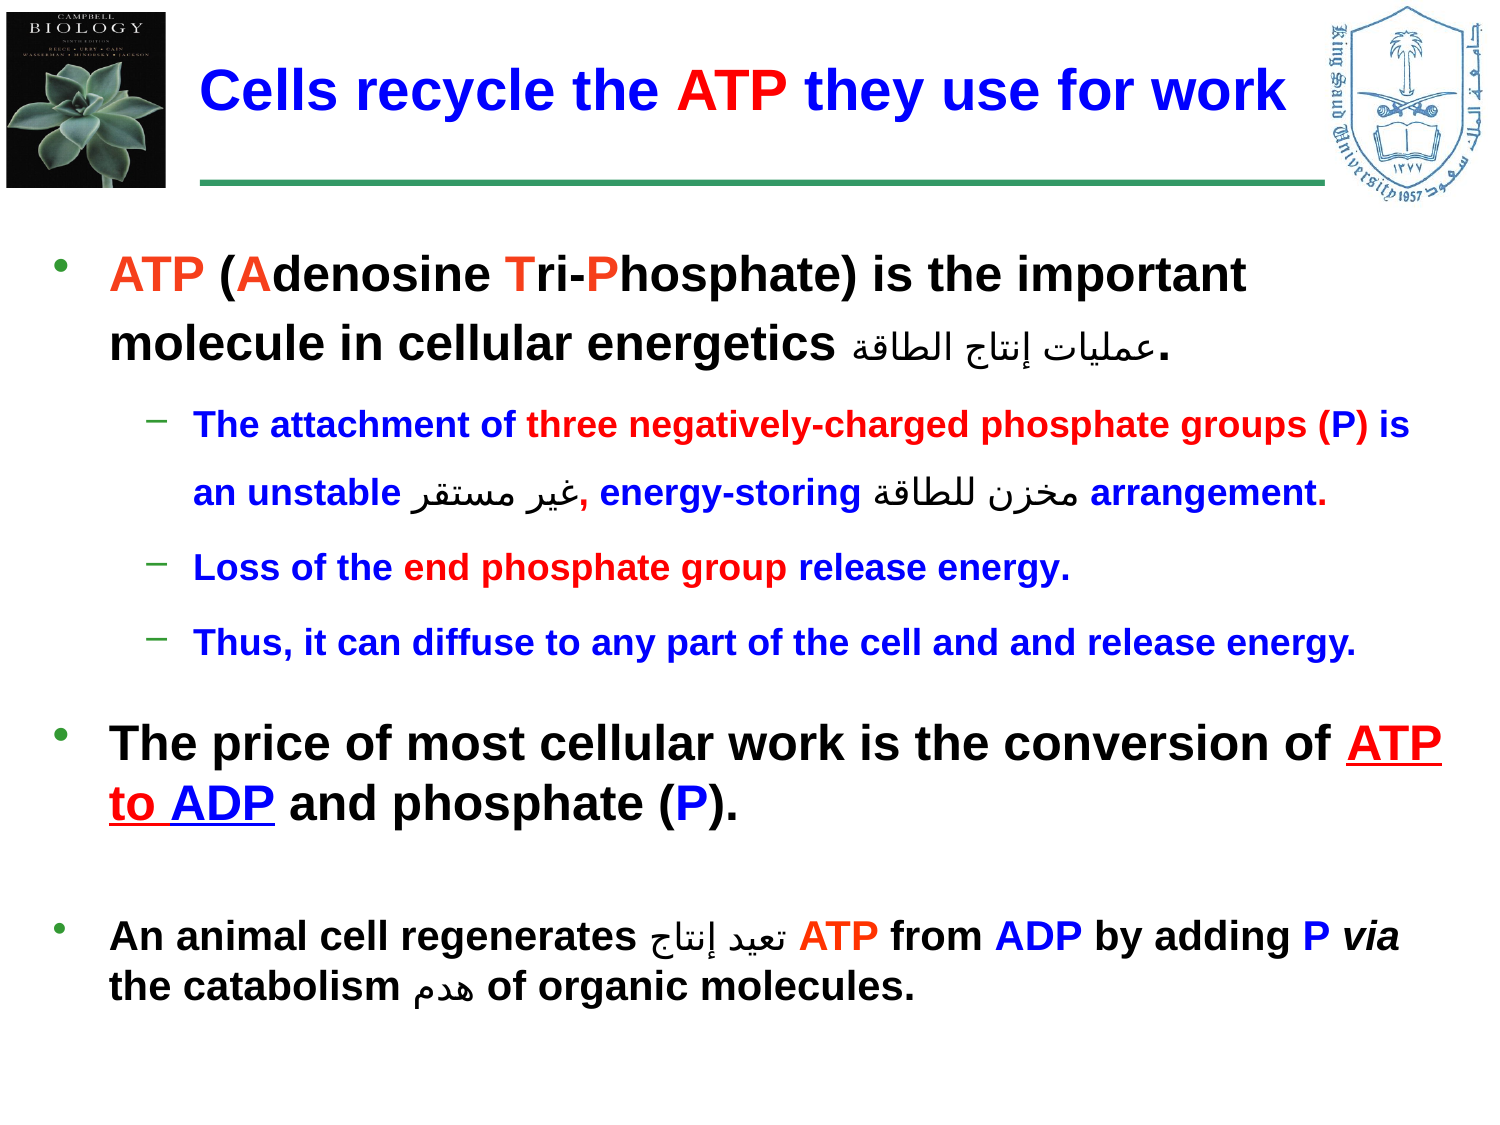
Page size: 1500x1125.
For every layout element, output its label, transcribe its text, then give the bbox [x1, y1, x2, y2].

list ATP (Adenosine Tri-Phosphate) is the important molecule in cellular energetics عمليات إنتاج الطاقة. The attachment of three negatively-charged phosphate groups (P) is an unstable غير مستقر, energy-storing مخزن للطاقة arrangement. Loss of the end phosphate group release energy. Thus, it can diffuse to any part of the cell and and release energy. The price of most cellular work is the conversion of ATP to ADP and phosphate (P). An animal cell regenerates تعيد إنتاج ATP from ADP by adding P via the catabolism هدم of organic molecules. [37, 224, 1463, 1017]
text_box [5, 0, 1488, 209]
